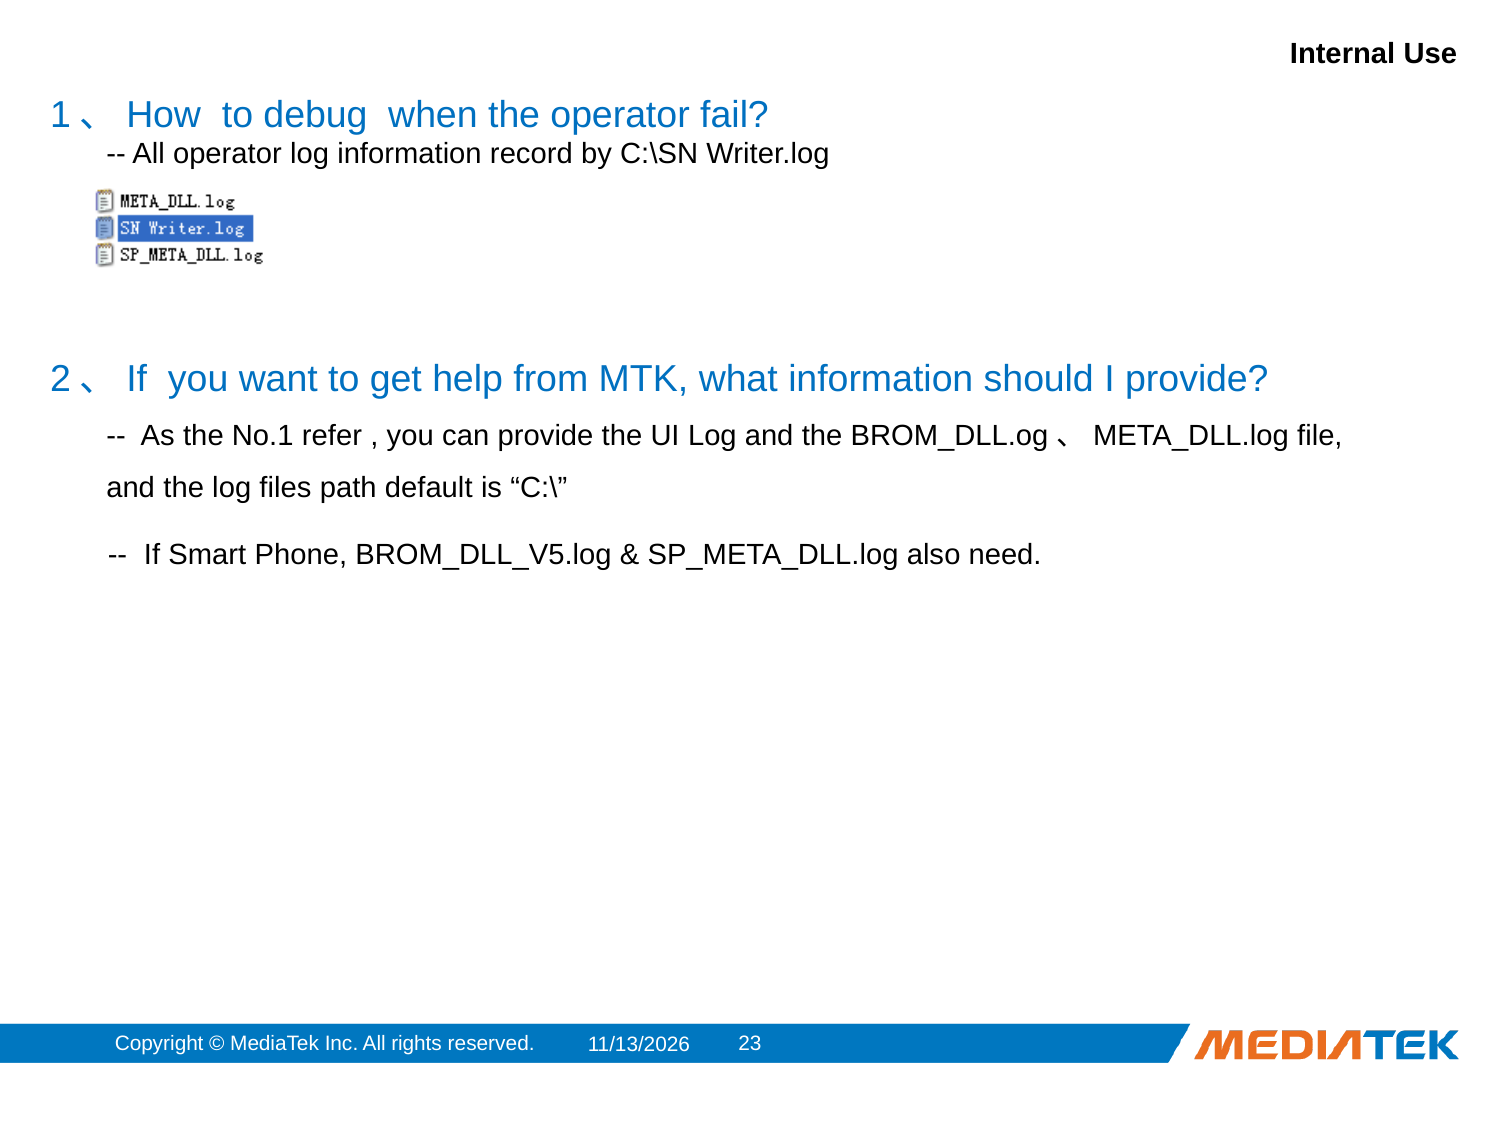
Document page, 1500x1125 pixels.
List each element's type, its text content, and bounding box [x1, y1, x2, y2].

picture [0, 1023, 99, 1063]
picture [789, 1023, 1459, 1063]
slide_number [573, 1022, 711, 1090]
picture [93, 187, 285, 273]
slide_number 22 [711, 1022, 789, 1090]
list 1、How to debug when the operator fail? -- All operator log information record by C:\SN Writer.log 2、If you want to get help from MTK, what information should I provide? -- As the No.1 refer , you can provide the UI Log and the BROM_DLL.og、META_DLL.log file, and the log files path default is “C:\” -- If Smart Phone, BROM_DLL_V5.log & SP_META_DLL.log also need. [34, 81, 1471, 998]
footer Copyright © MediaTek Inc. All rights reserved. [99, 1022, 573, 1090]
